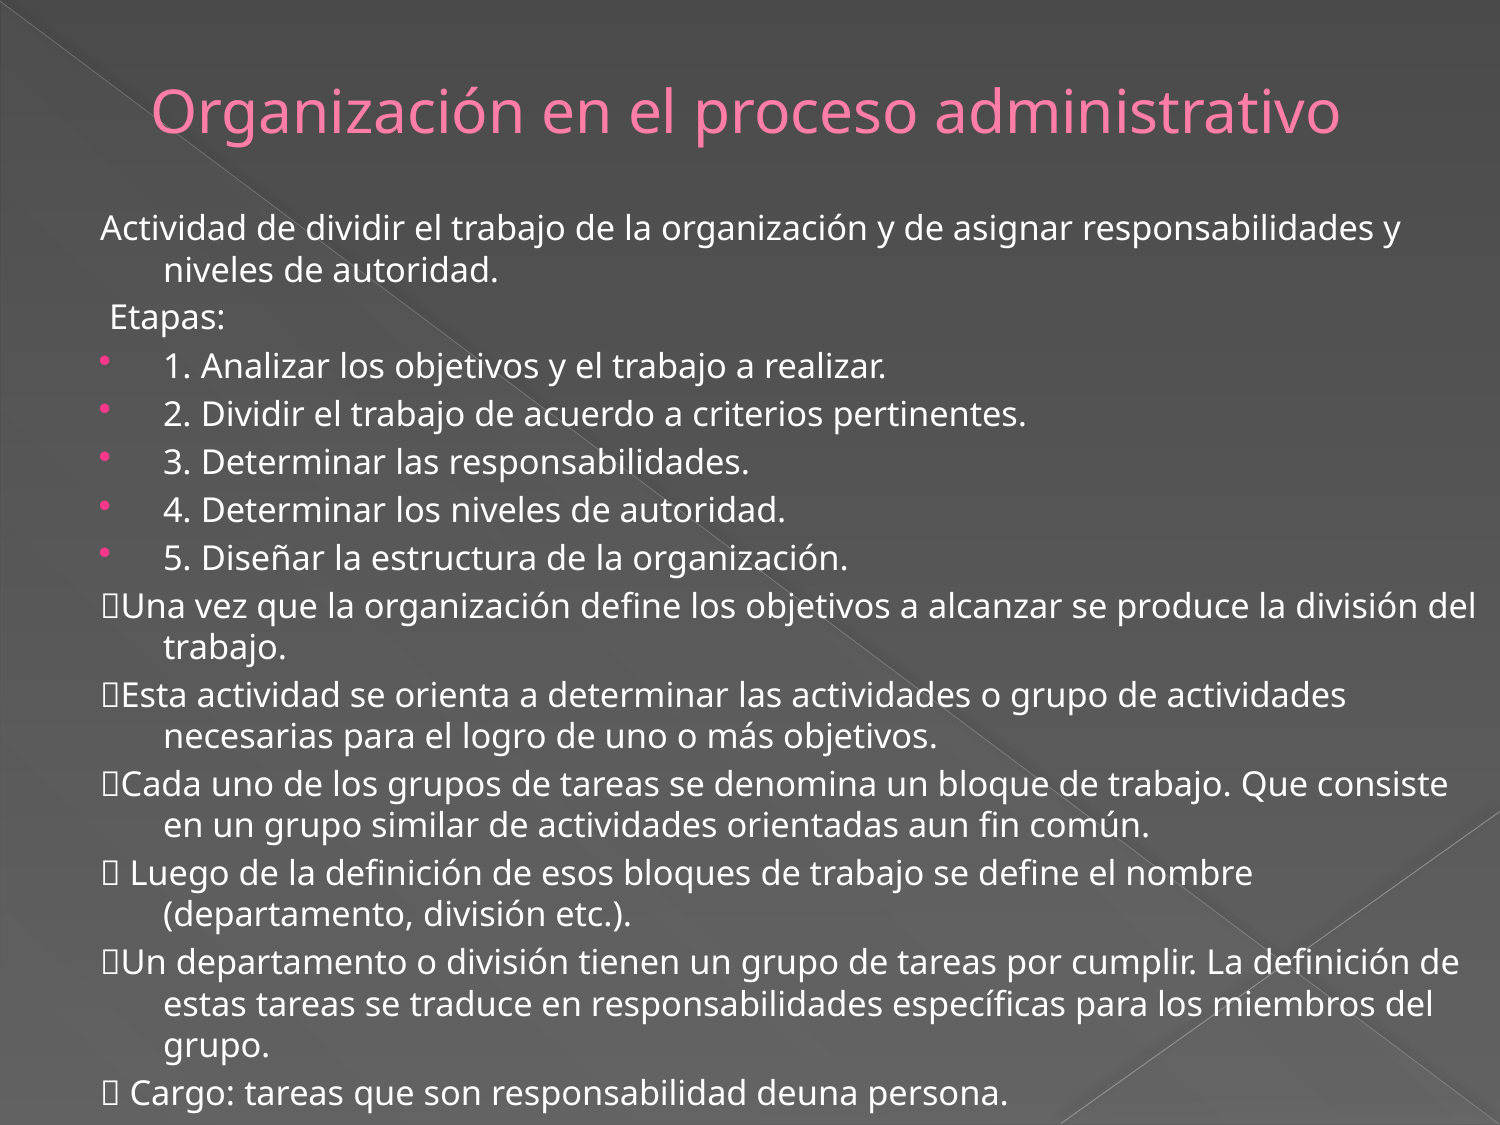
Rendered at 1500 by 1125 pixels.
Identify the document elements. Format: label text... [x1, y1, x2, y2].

title Organización en el proceso administrativo [75, 43, 1425, 176]
list Actividad de dividir el trabajo de la organización y de asignar responsabilidades y niveles de autoridad. Etapas: 1. Analizar los objetivos y el trabajo a realizar. 2. Dividir el trabajo de acuerdo a criterios pertinentes. 3. Determinar las responsabilidades. 4. Determinar los niveles de autoridad. 5. Diseñar la estructura de la organización. Una vez que la organización define los objetivos a alcanzar se produce la división del trabajo. Esta actividad se orienta a determinar las actividades o grupo de actividades necesarias para el logro de uno o más objetivos. Cada uno de los grupos de tareas se denomina un bloque de trabajo. Que consiste en un grupo similar de actividades orientadas aun fin común.  Luego de la definición de esos bloques de trabajo se define el nombre (departamento, división etc.). Un departamento o división tienen un grupo de tareas por cumplir. La definición de estas tareas se traduce en responsabilidades específicas para los miembros del grupo.  Cargo: tareas que son responsabilidad deuna persona. [75, 199, 1500, 1125]
